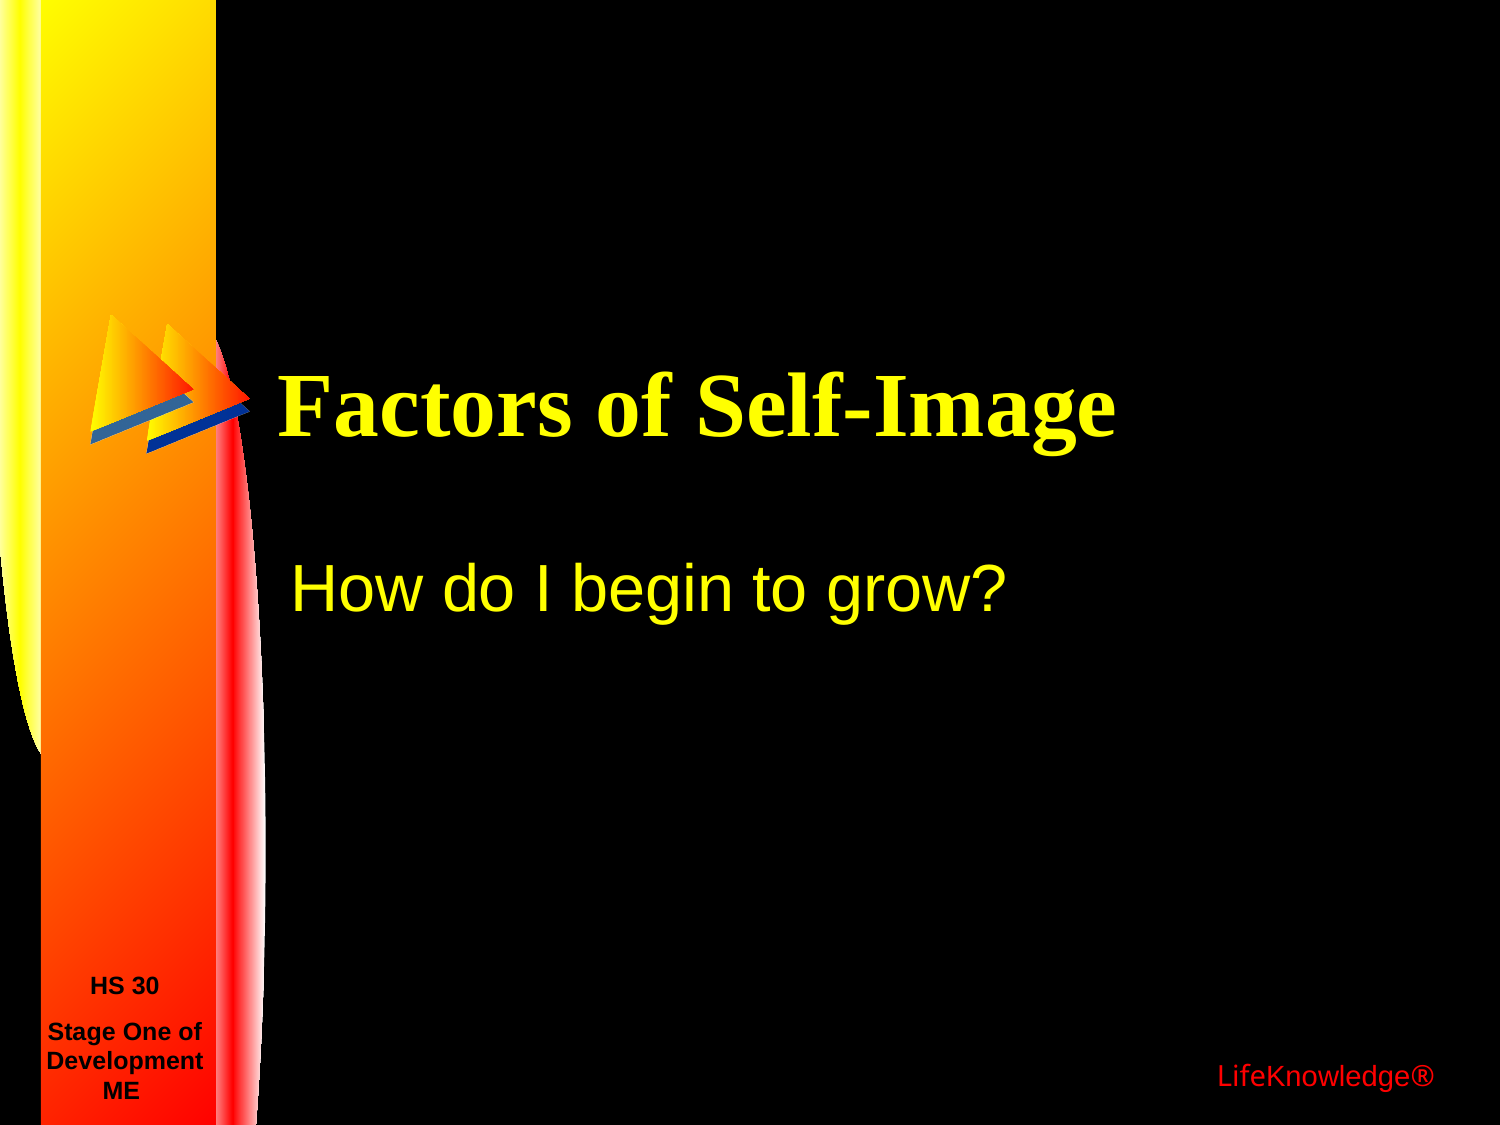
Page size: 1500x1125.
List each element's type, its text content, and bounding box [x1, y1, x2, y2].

text_box HS 30 [37, 962, 213, 1008]
text_box Stage One of Development ME [24, 1007, 225, 1113]
subtitle How do I begin to grow? [274, 487, 1076, 776]
footer LifeKnowledge® [0, 1024, 1451, 1125]
title Factors of Self-Image [262, 274, 1500, 463]
